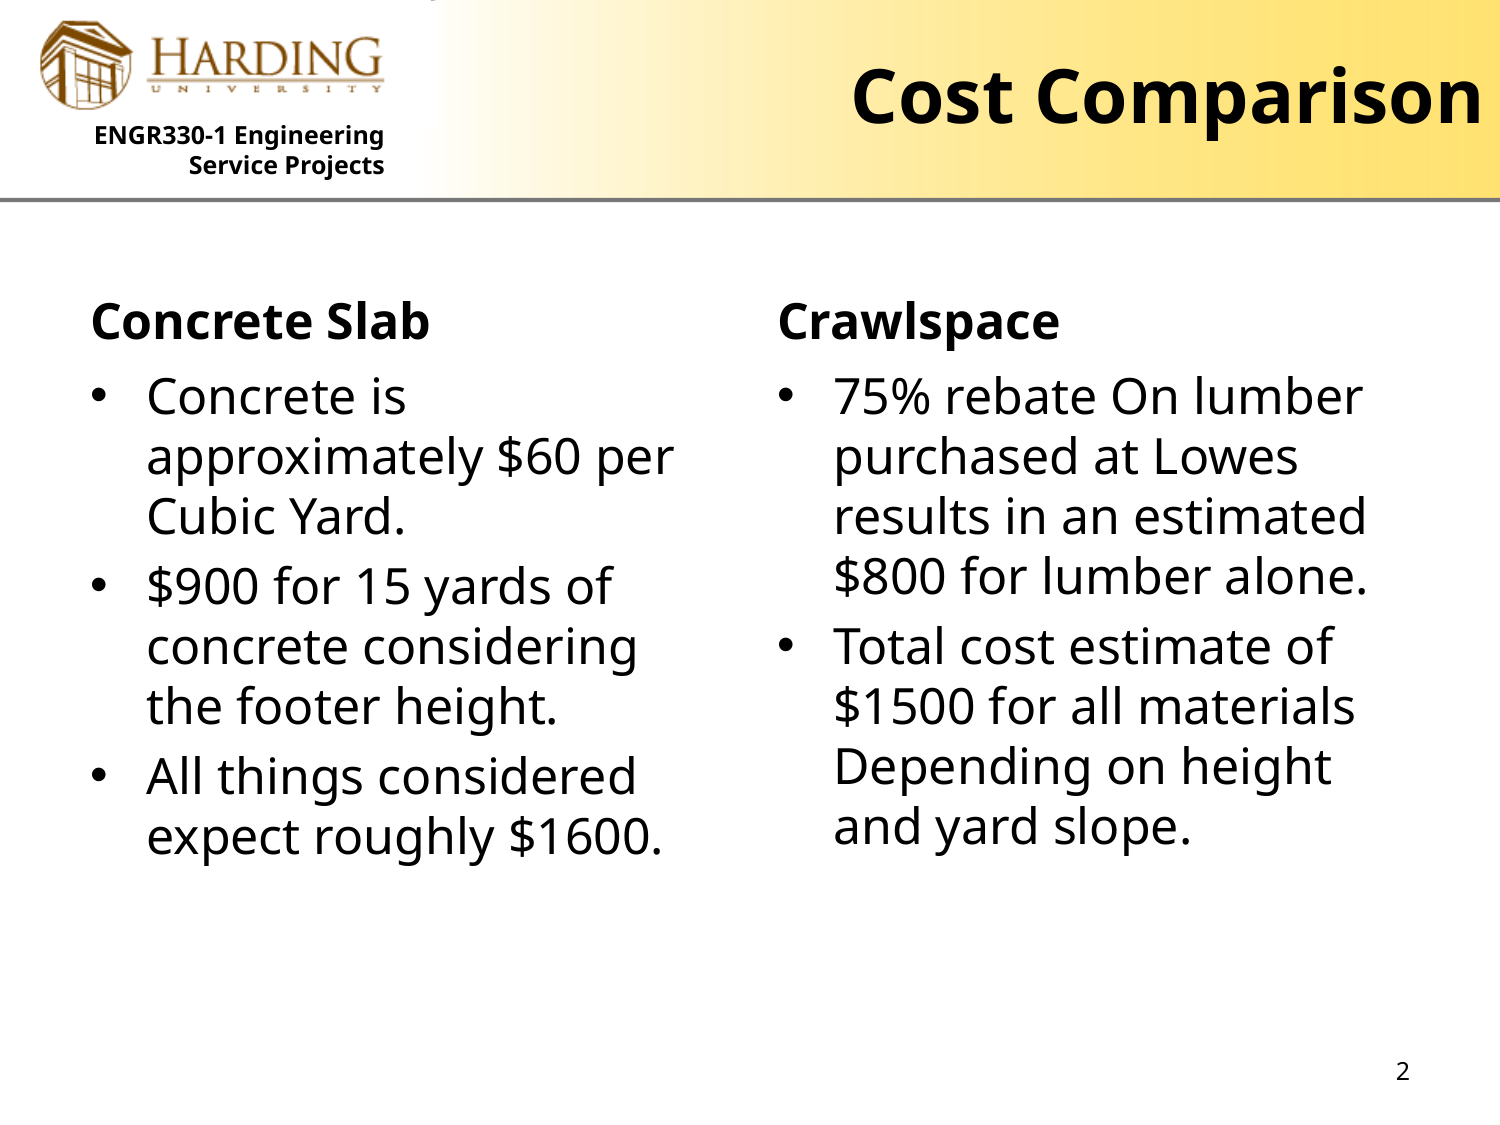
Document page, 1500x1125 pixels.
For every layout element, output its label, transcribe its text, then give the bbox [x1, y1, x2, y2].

title Cost Comparison [399, 0, 1500, 188]
picture [0, 0, 399, 129]
list Concrete Slab [75, 251, 738, 356]
list 75% rebate On lumber purchased at Lowes results in an estimated $800 for lumber alone. Total cost estimate of $1500 for all materials Depending on height and yard slope. [761, 356, 1425, 1005]
slide_number 2 [1074, 1042, 1425, 1103]
list Crawlspace [761, 251, 1425, 356]
list Concrete is approximately $60 per Cubic Yard. $900 for 15 yards of concrete considering the footer height. All things considered expect roughly $1600. [75, 356, 738, 1005]
